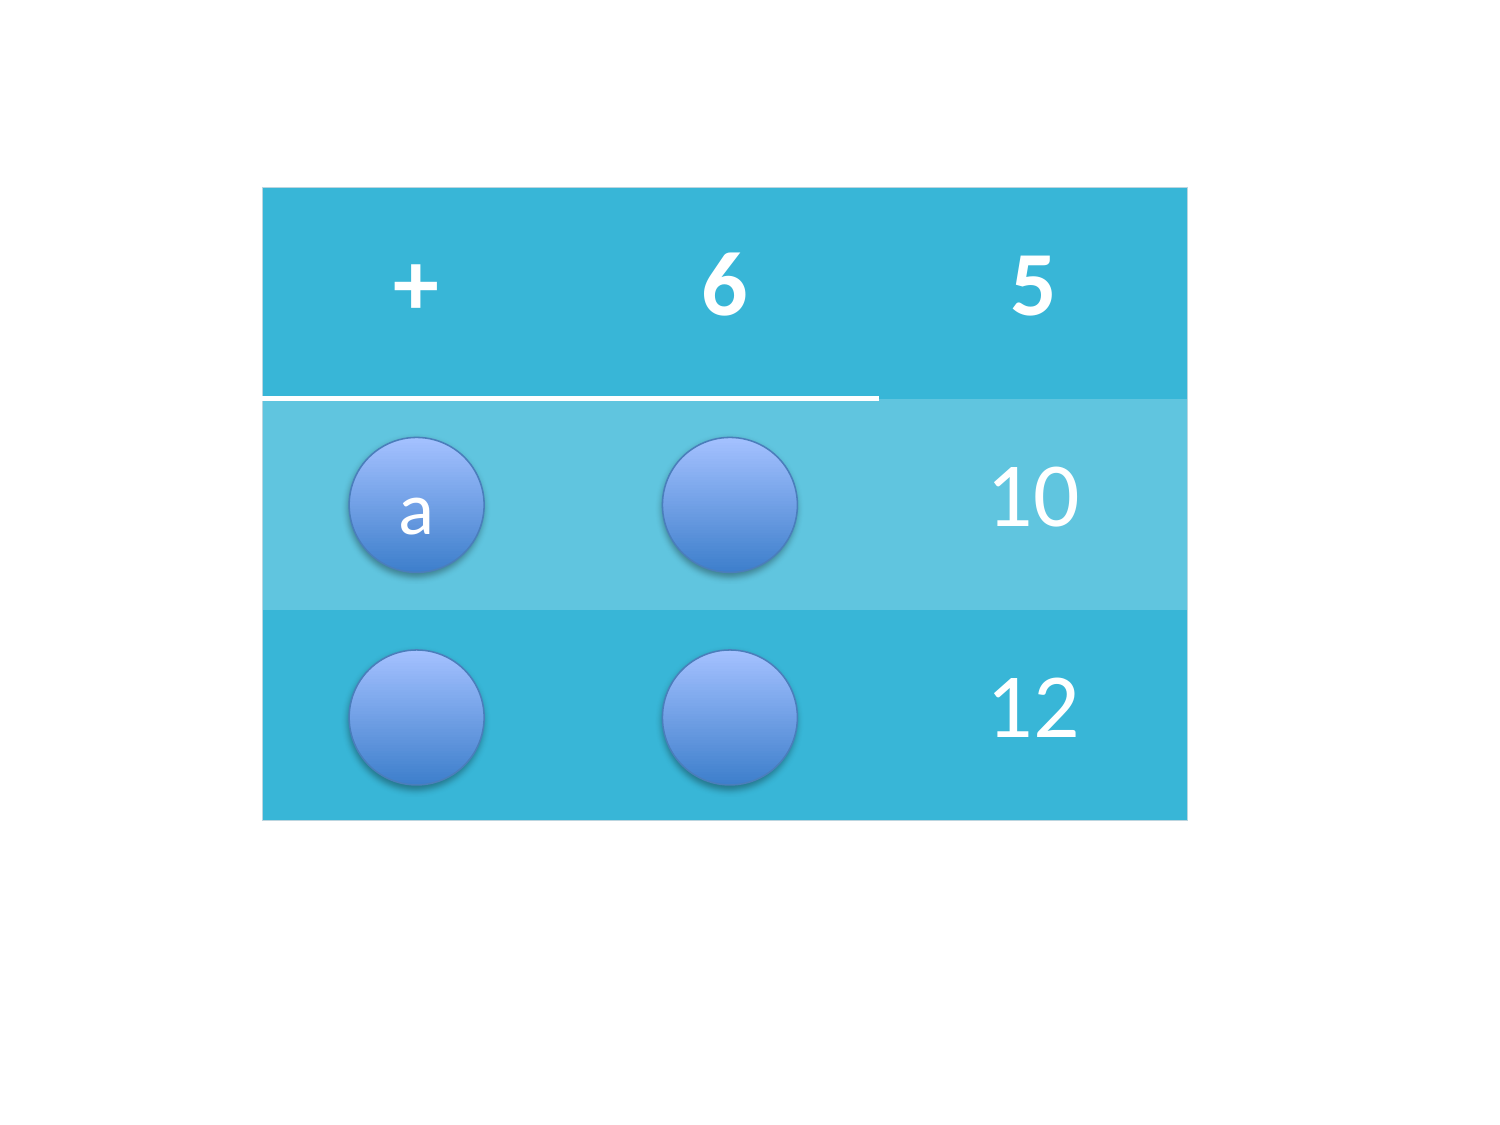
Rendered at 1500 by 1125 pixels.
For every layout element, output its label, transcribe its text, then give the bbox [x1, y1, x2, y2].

table_cell 11 [571, 401, 879, 610]
text_box [661, 436, 799, 574]
table_header 6 [571, 188, 879, 396]
table_cell 5 [263, 401, 571, 610]
table_header 5 [879, 188, 1187, 399]
text_box [348, 649, 485, 786]
table_cell 13 [571, 610, 879, 820]
table_cell 7 [263, 610, 571, 820]
table_header + [263, 188, 571, 396]
table_cell 10 [879, 399, 1187, 610]
text_box a [348, 436, 485, 574]
table_cell 12 [879, 610, 1187, 820]
text_box [661, 649, 799, 786]
